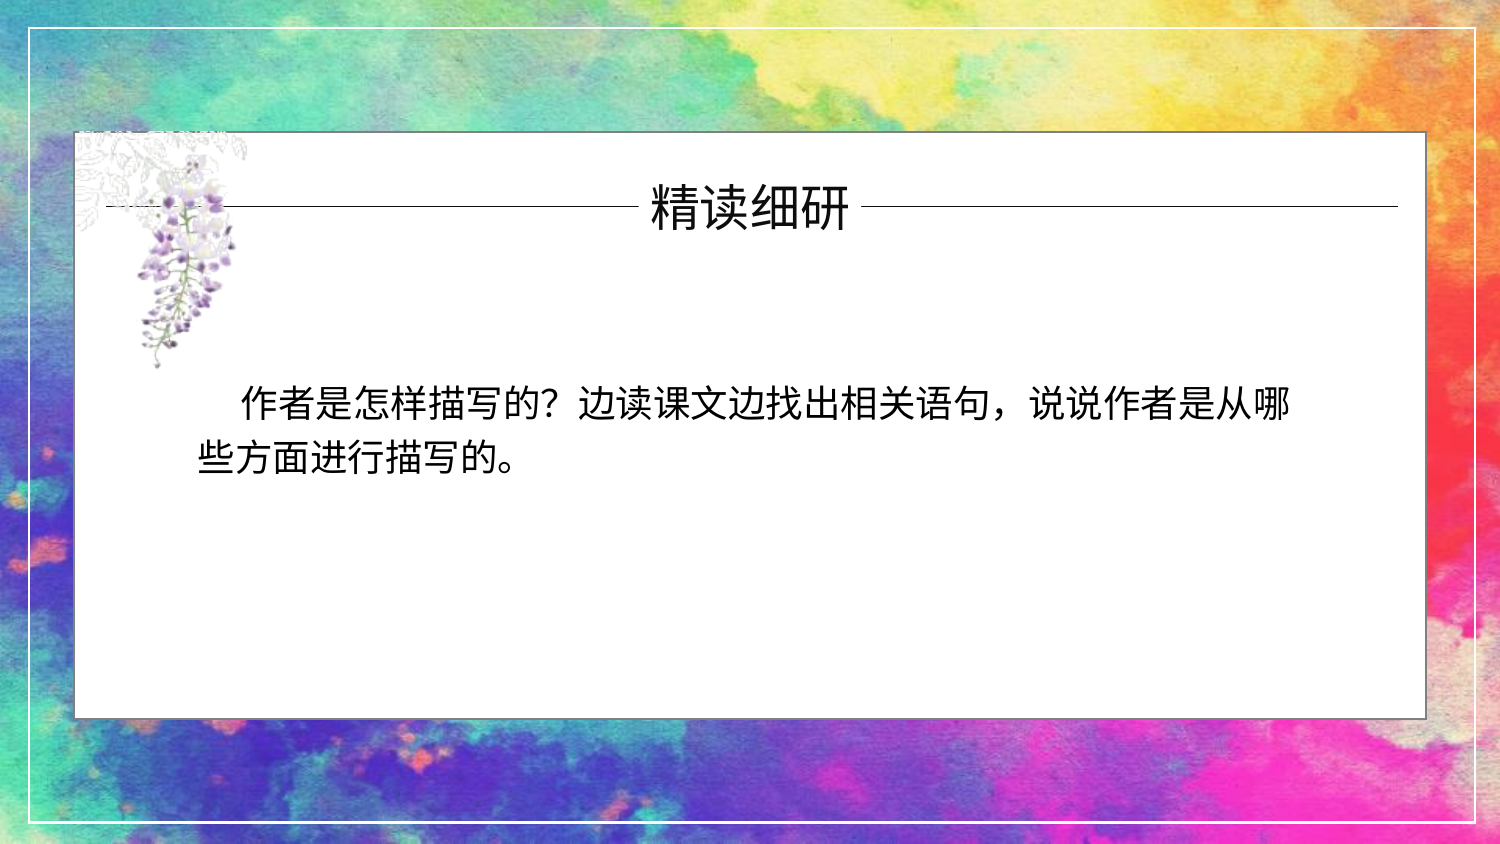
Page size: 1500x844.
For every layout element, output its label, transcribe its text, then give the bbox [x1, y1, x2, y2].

text_box 精读细研 [638, 207, 862, 243]
text_box 精读细研 [638, 171, 862, 206]
text_box [28, 27, 1476, 824]
picture [0, 0, 1500, 844]
text_box 作者是怎样描写的？边读课文边找出相关语句，说说作者是从哪些方面进行描写的。 [186, 365, 1318, 485]
